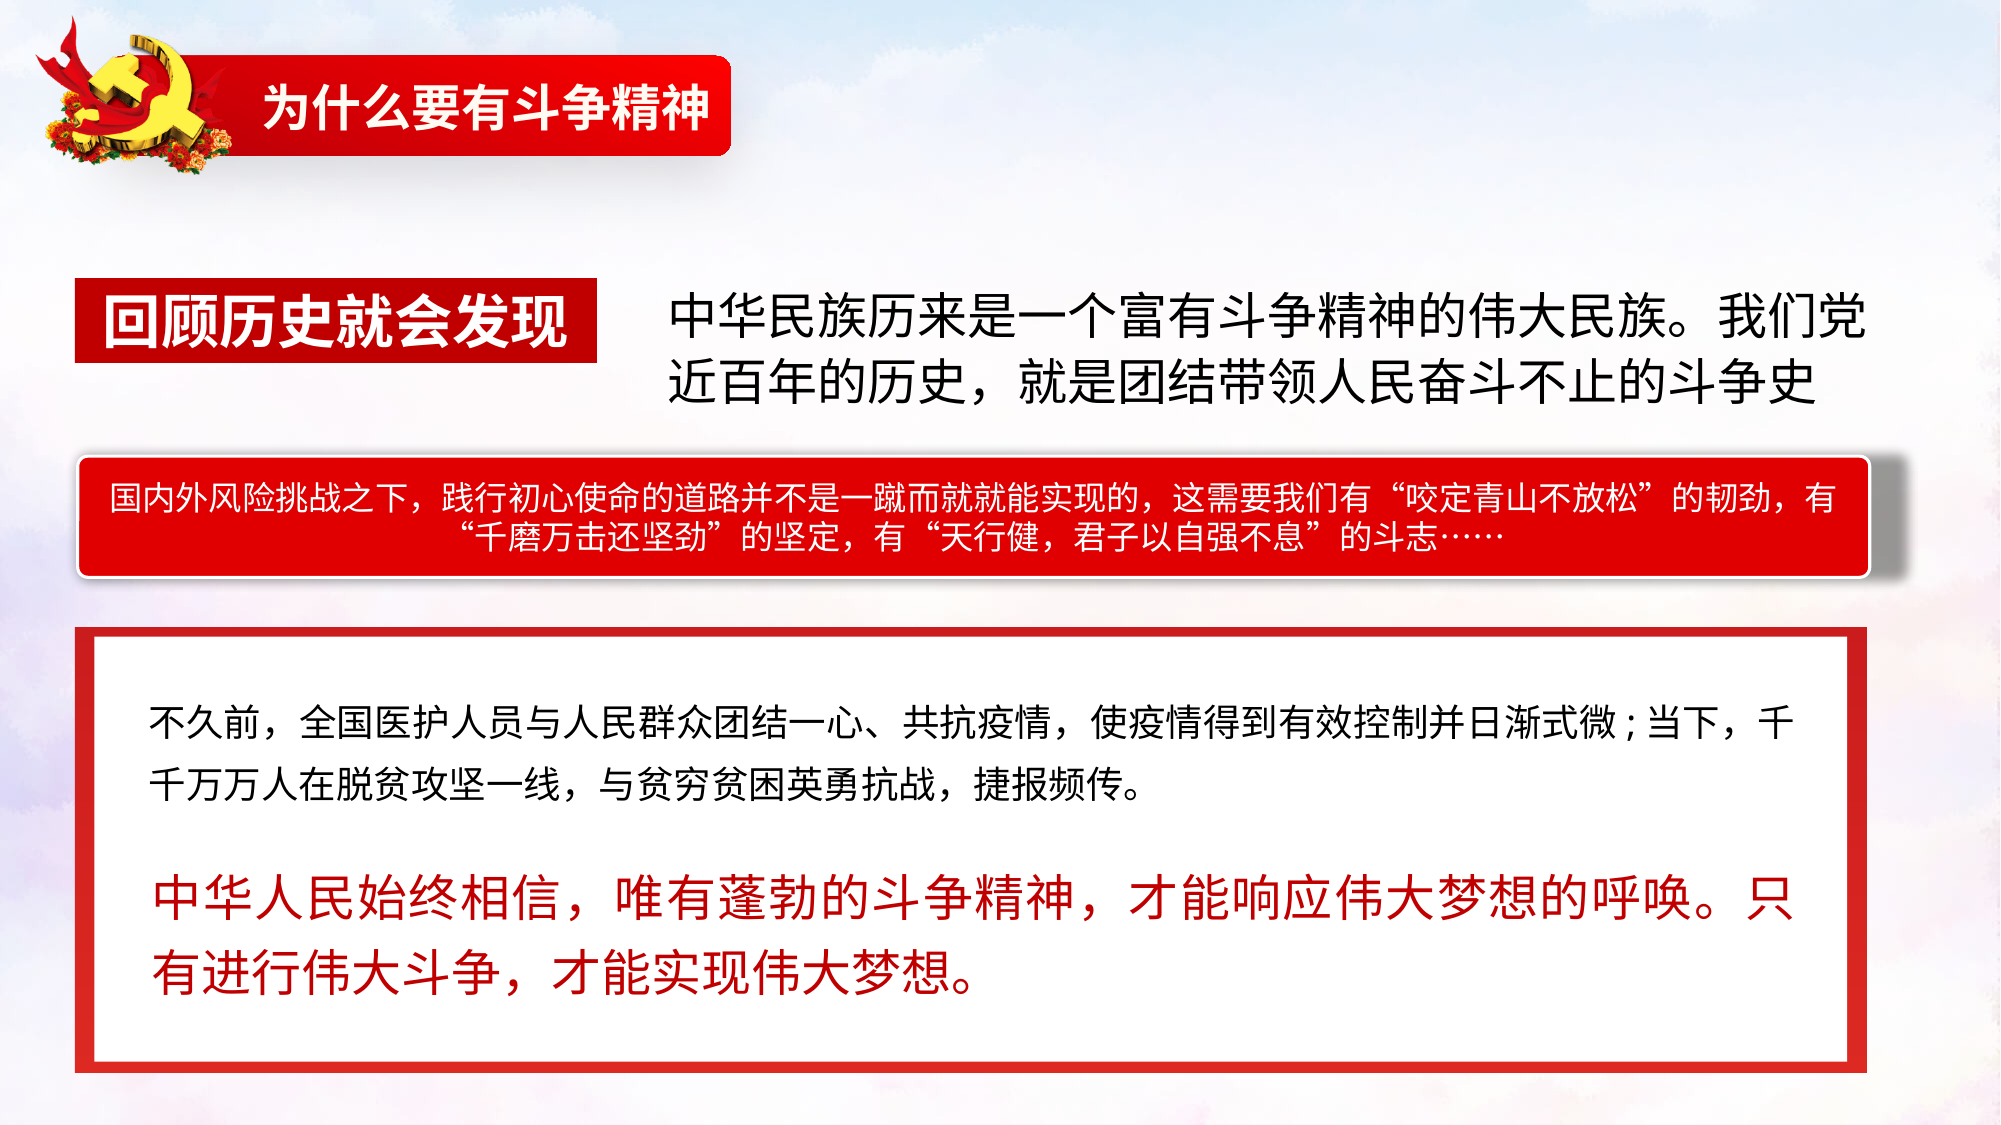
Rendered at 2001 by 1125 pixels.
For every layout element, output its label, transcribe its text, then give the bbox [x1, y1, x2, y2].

text_box 回顾历史就会发现 [74, 278, 597, 363]
text_box 国内外风险挑战之下，践行初心使命的道路并不是一蹴而就就能实现的，这需要我们有“咬定青山不放松”的韧劲，有“千磨万击还坚劲”的坚定，有“天行健，君子以自强不息”的斗志…… [77, 456, 1870, 578]
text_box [35, 15, 731, 175]
picture [0, 0, 2000, 1125]
text_box 中华民族历来是一个富有斗争精神的伟大民族。我们党近百年的历史，就是团结带领人民奋斗不止的斗争史 [652, 271, 1887, 418]
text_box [74, 627, 1867, 1073]
